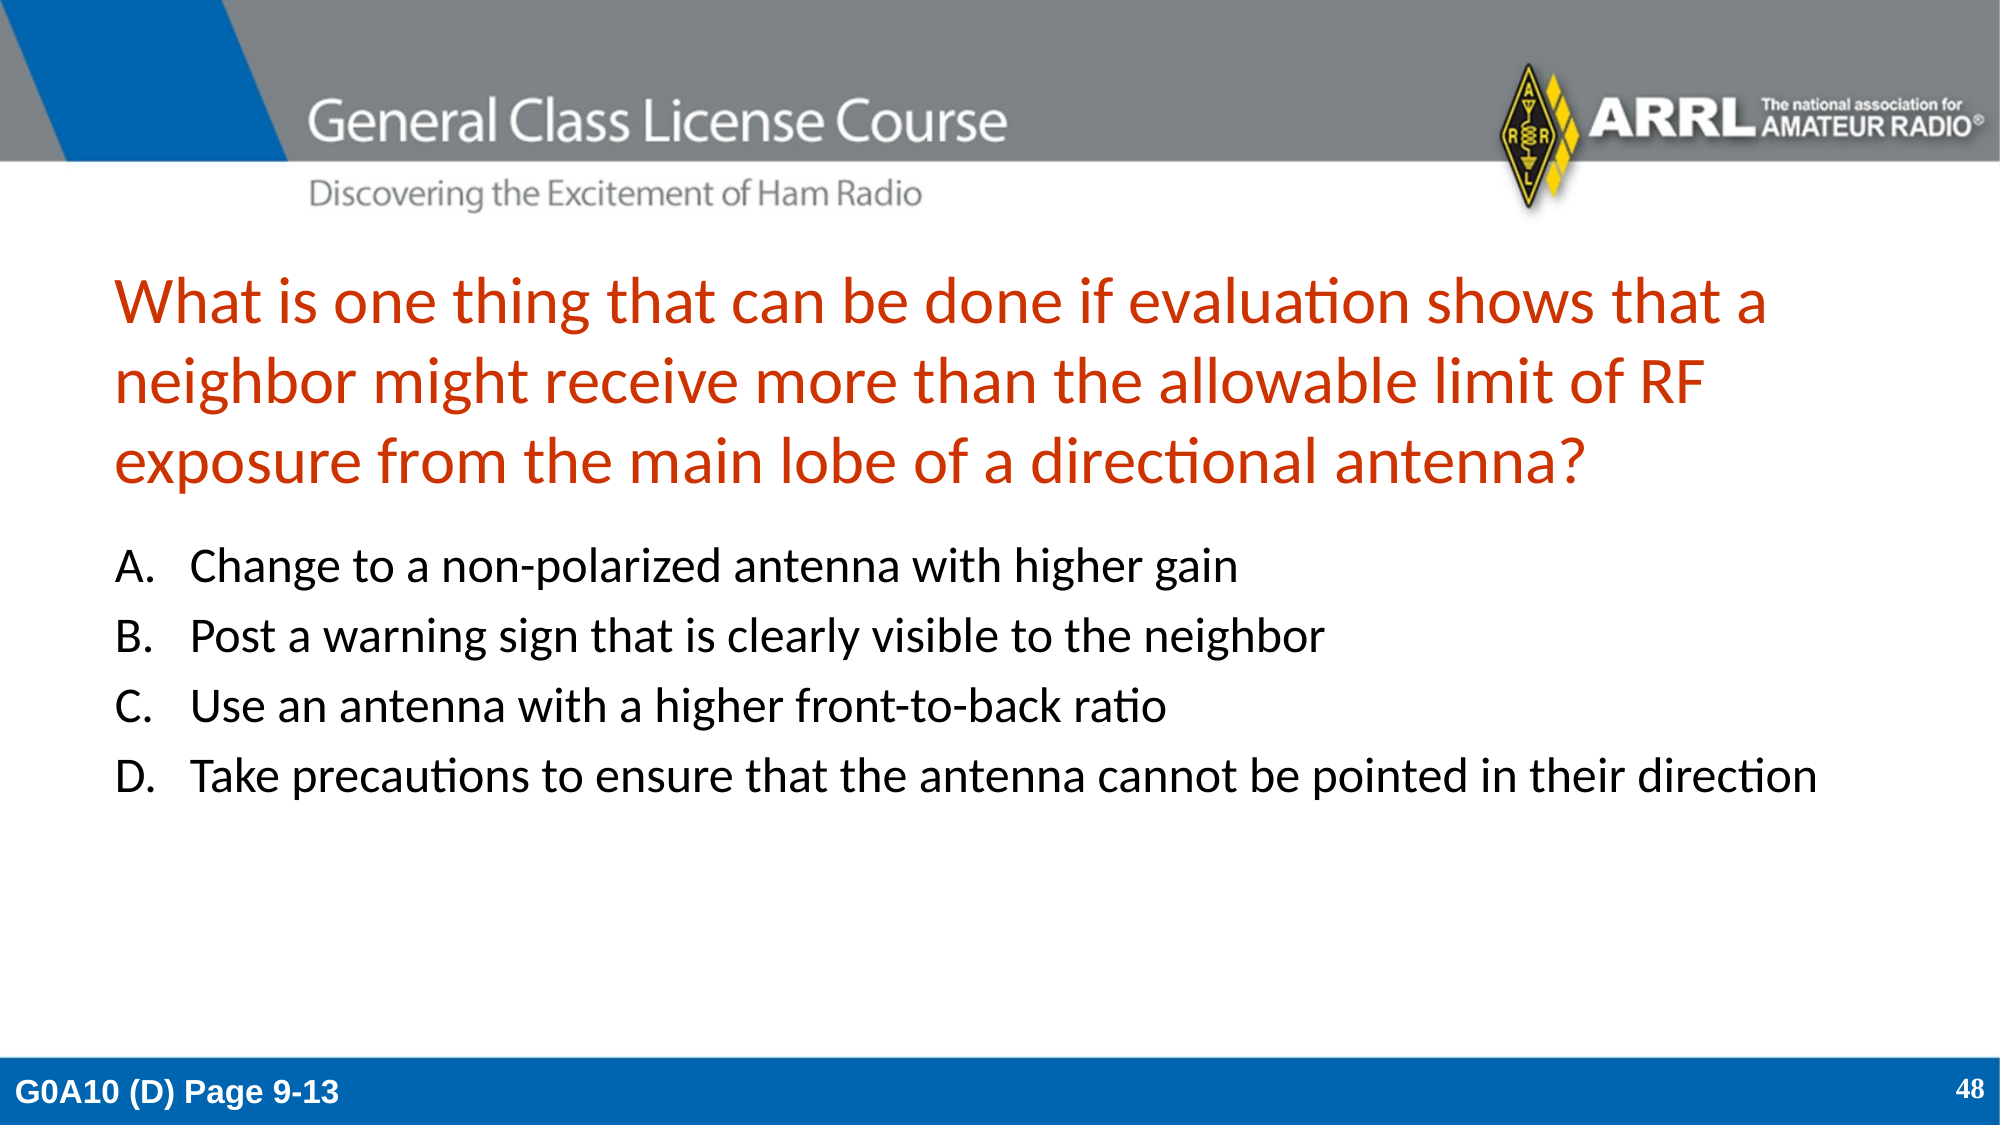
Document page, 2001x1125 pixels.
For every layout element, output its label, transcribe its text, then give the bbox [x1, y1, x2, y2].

text_box 48 [1875, 1062, 2000, 1113]
picture [0, 0, 2001, 1125]
text_box G0A10 (D) Page 9-13 [0, 1062, 1313, 1118]
list Change to a non-polarized antenna with higher gain Post a warning sign that is clearly visible to the neighbor Use an antenna with a higher front-to-back ratio Take precautions to ensure that the antenna cannot be pointed in their direction [99, 525, 1900, 1005]
title What is one thing that can be done if evaluation shows that a neighbor might receive more than the allowable limit of RF exposure from the main lobe of a directional antenna? [99, 249, 1900, 468]
